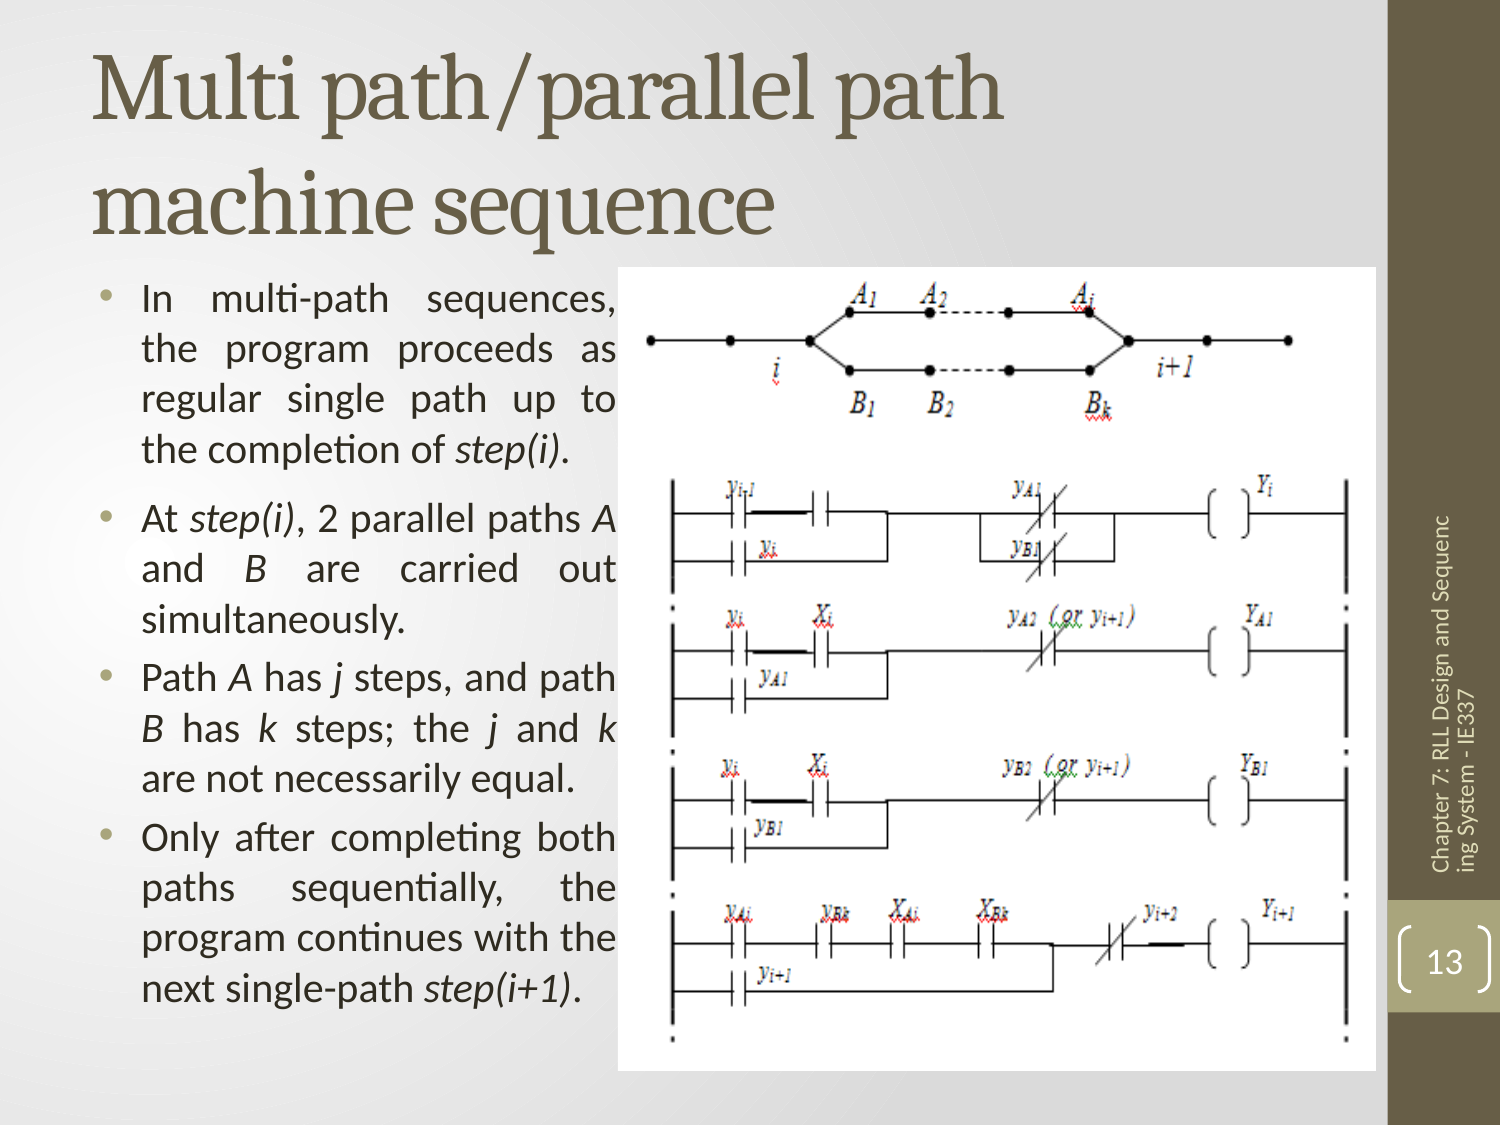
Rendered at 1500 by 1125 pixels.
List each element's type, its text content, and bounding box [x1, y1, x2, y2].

slide_number 13 [1397, 925, 1492, 994]
title Multi path/parallel path machine sequence [75, 45, 1325, 233]
list In multi-path sequences, the program proceeds as regular single path up to the completion of step(i). At step(i), 2 parallel paths A and B are carried out simultaneously. Path A has j steps, and path B has k steps; the j and k are not necessarily equal. Only after completing both paths sequentially, the program continues with the next single-path step(i+1). [75, 262, 618, 1050]
footer Chapter 7: RLL Design and Sequencing System - IE337 [1408, 500, 1469, 889]
picture [617, 266, 1377, 1071]
